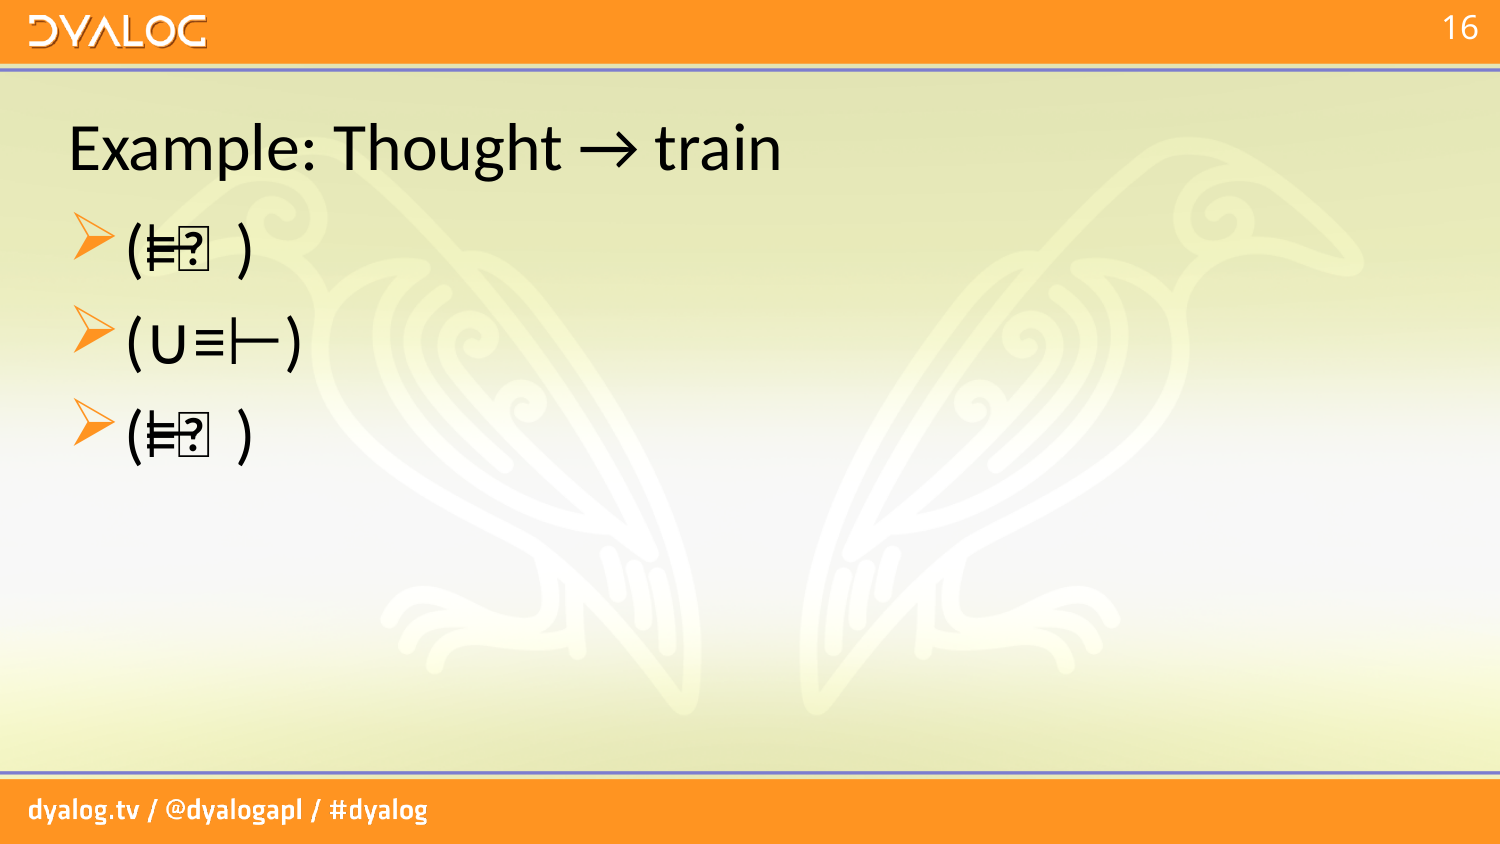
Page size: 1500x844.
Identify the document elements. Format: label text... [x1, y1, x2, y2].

list (⌽≡⊢) (∪≡⊢) (⍉≡⊢) [53, 196, 1425, 754]
picture [0, 0, 1500, 844]
title Example: Thought → train [53, 94, 1425, 192]
